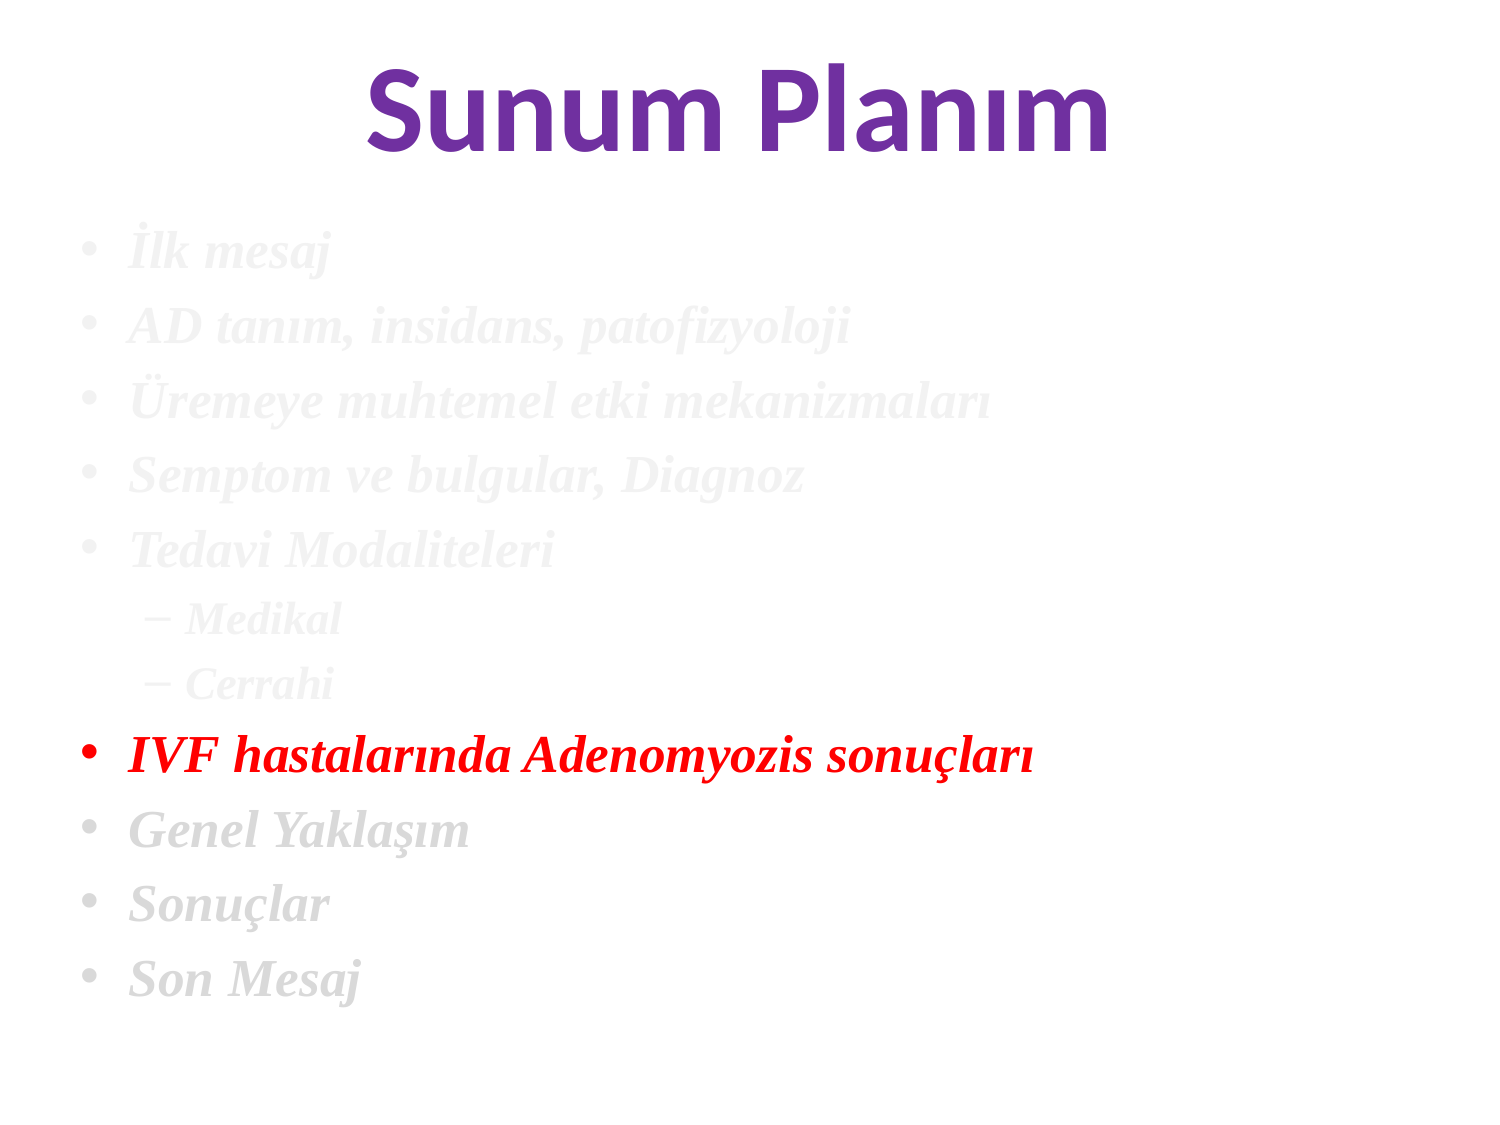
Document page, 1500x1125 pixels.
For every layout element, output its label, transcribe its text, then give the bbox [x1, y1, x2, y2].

list İlk mesaj AD tanım, insidans, patofizyoloji Üremeye muhtemel etki mekanizmaları Semptom ve bulgular, Diagnoz Tedavi Modaliteleri Medikal Cerrahi IVF hastalarında Adenomyozis sonuçları Genel Yaklaşım Sonuçlar Son Mesaj [64, 208, 1415, 1024]
title Sunum Planım [64, 7, 1415, 195]
